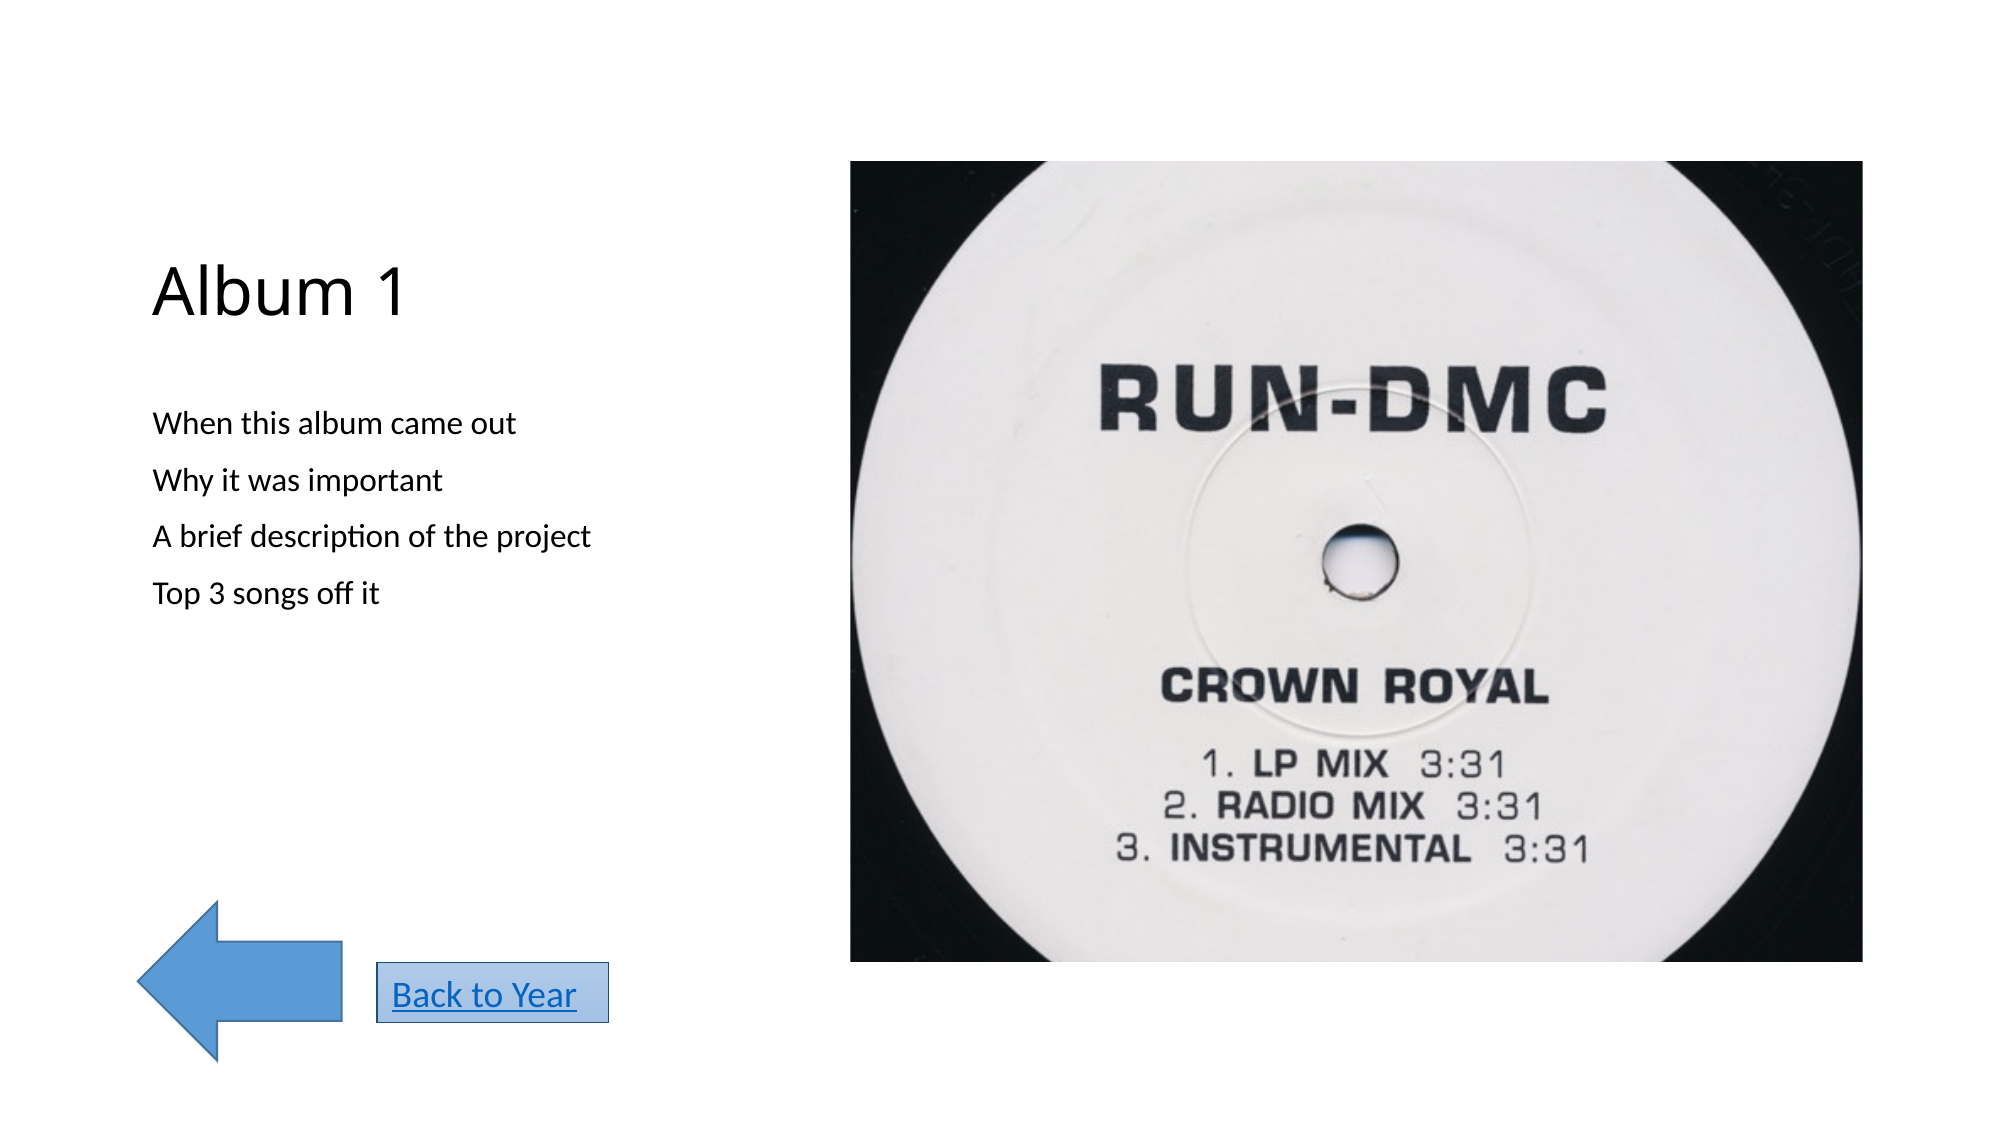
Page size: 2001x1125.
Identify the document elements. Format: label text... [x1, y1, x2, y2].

text_box [136, 899, 343, 1063]
title Album 1 [137, 75, 783, 337]
list When this album came out Why it was important A brief description of the project Top 3 songs off it [137, 337, 783, 963]
picture [850, 161, 1863, 962]
text_box Back to Year [376, 962, 609, 1023]
